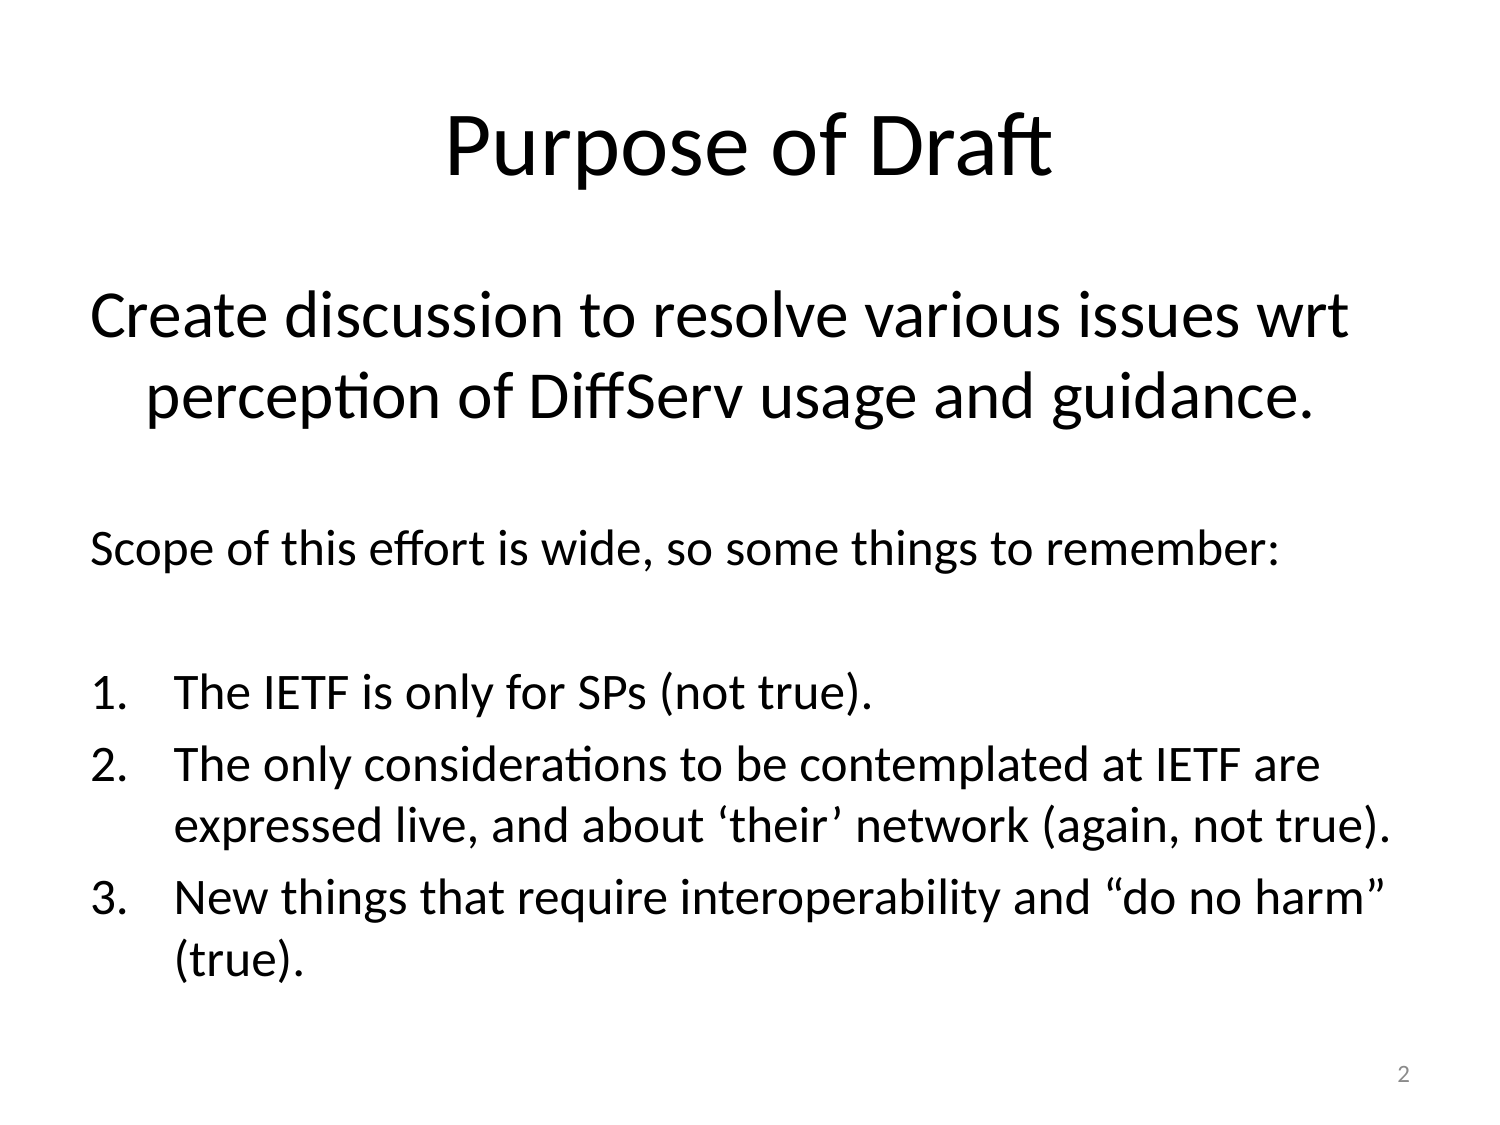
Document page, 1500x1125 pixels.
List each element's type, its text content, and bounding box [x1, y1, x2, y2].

list Create discussion to resolve various issues wrt perception of DiffServ usage and guidance. Scope of this effort is wide, so some things to remember: The IETF is only for SPs (not true). The only considerations to be contemplated at IETF are expressed live, and about ‘their’ network (again, not true). New things that require interoperability and “do no harm” (true). [75, 262, 1425, 1005]
slide_number 2 [1074, 1042, 1425, 1103]
title Purpose of Draft [75, 45, 1425, 233]
